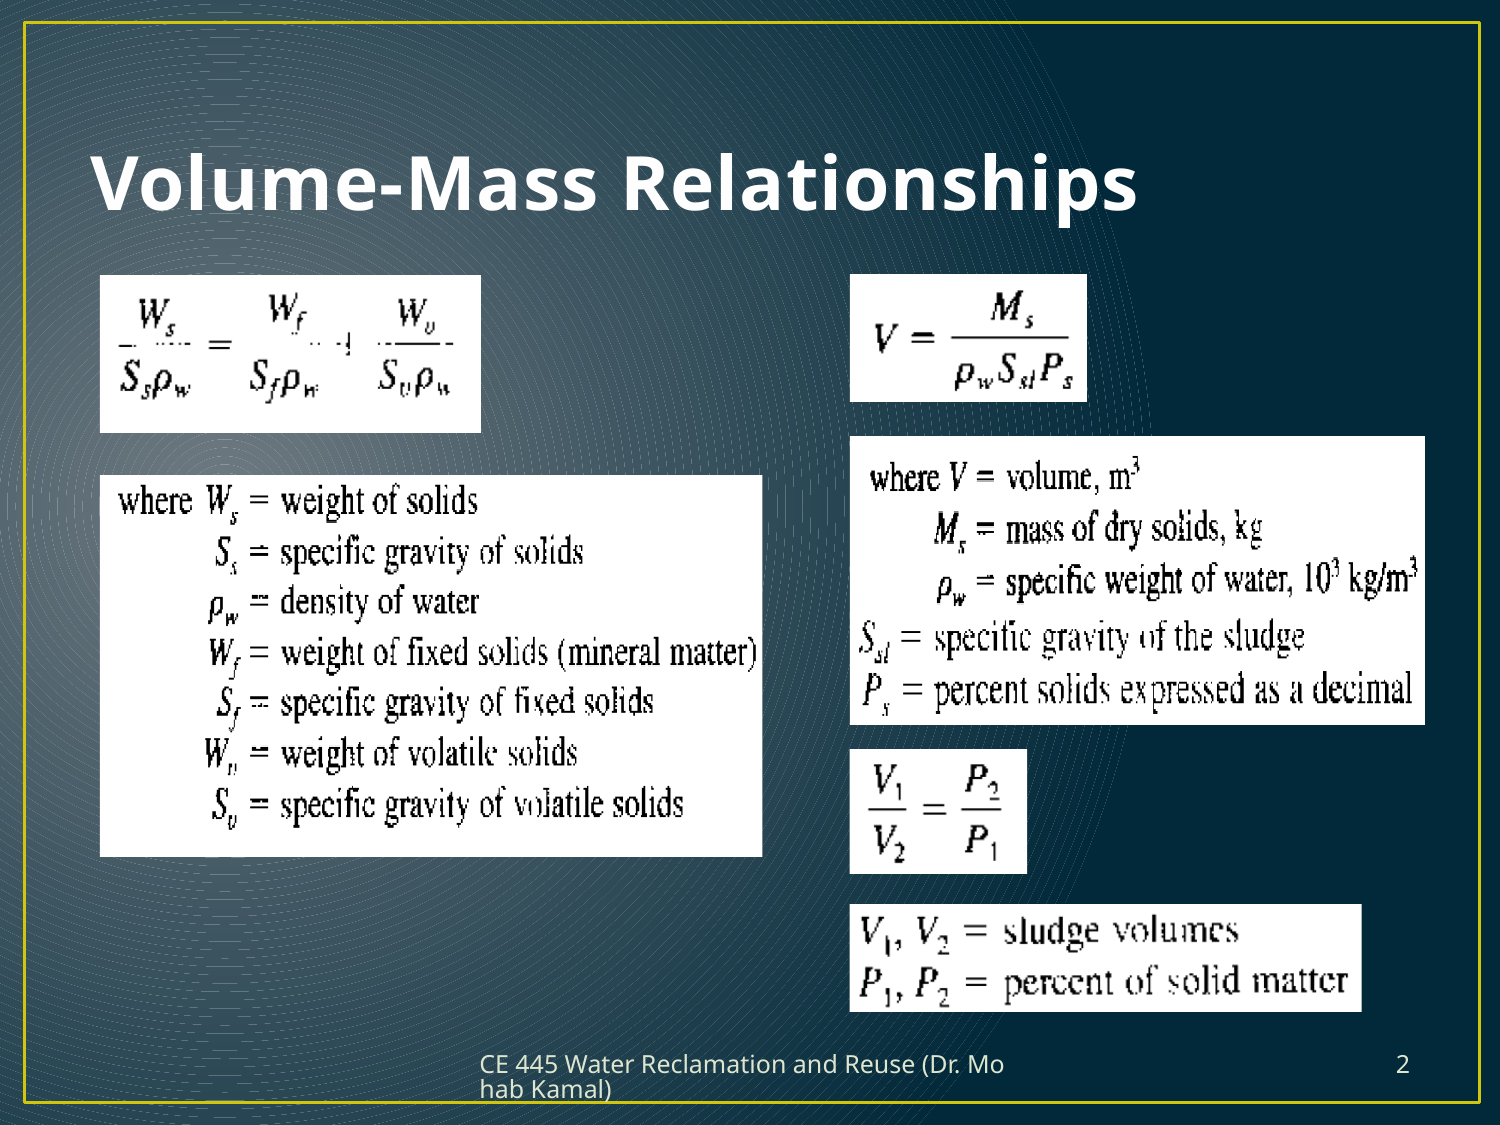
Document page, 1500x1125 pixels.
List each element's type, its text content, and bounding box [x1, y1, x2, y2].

picture [1090, 270, 1097, 297]
picture [849, 898, 1361, 1012]
title Volume-Mass Relationships [75, 45, 1425, 233]
footer CE 445 Water Reclamation and Reuse (Dr. Mohab Kamal) [464, 1035, 1036, 1096]
picture [849, 429, 1424, 725]
picture [99, 475, 763, 857]
slide_number 2 [1074, 1035, 1425, 1096]
picture [849, 274, 1089, 402]
picture [849, 749, 1028, 874]
picture [1090, 730, 1100, 740]
picture [956, 1016, 970, 1025]
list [99, 274, 482, 434]
